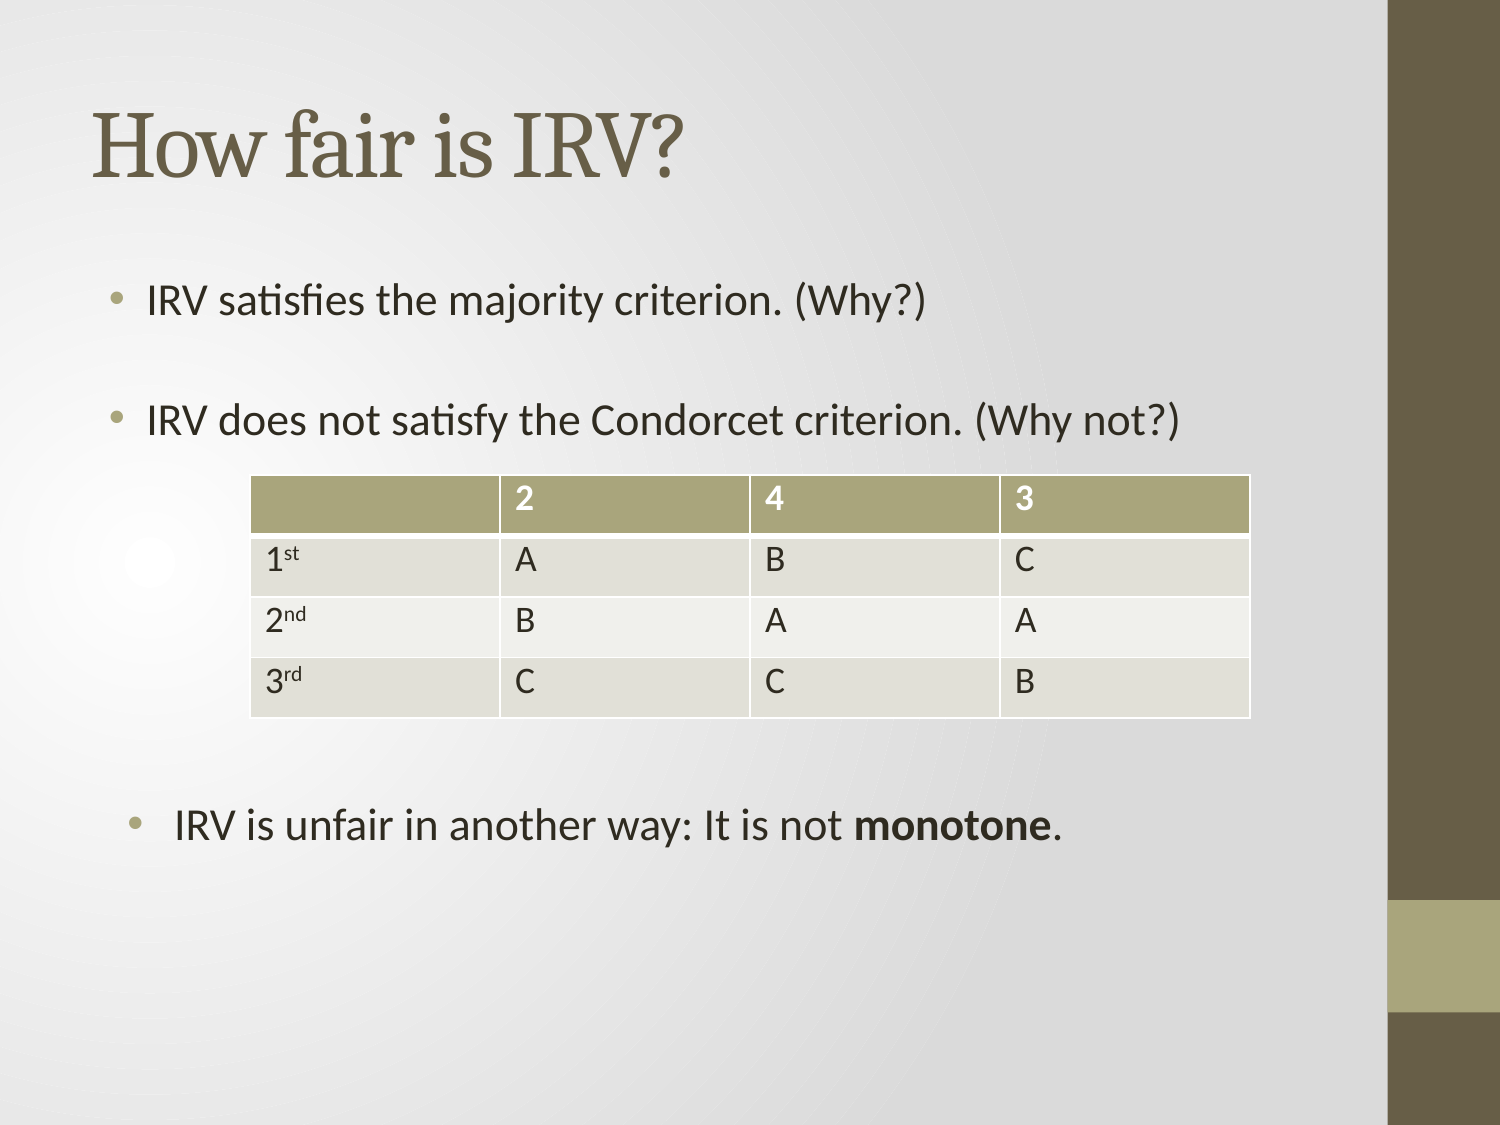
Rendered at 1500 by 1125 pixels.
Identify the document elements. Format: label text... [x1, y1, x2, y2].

table_cell 1st [251, 539, 499, 596]
table_header 4 [751, 476, 999, 533]
table_cell B [501, 598, 749, 657]
table_header [251, 476, 499, 533]
text_box IRV is unfair in another way: It is not monotone. [112, 787, 1125, 903]
table_cell A [751, 598, 999, 657]
table_cell A [1001, 598, 1249, 657]
table_header 3 [1001, 476, 1249, 533]
table_cell 3rd [251, 658, 499, 717]
table_cell A [501, 539, 749, 596]
table_cell C [501, 658, 749, 717]
title How fair is IRV? [75, 45, 1325, 233]
table_cell B [1001, 658, 1249, 717]
table_cell C [751, 658, 999, 717]
table_header 2 [501, 476, 749, 533]
table_cell 2nd [251, 598, 499, 657]
list IRV satisfies the majority criterion. (Why?) IRV does not satisfy the Condorcet criterion. (Why not?) [75, 262, 1325, 463]
table_cell B [751, 539, 999, 596]
table_cell C [1001, 539, 1249, 596]
